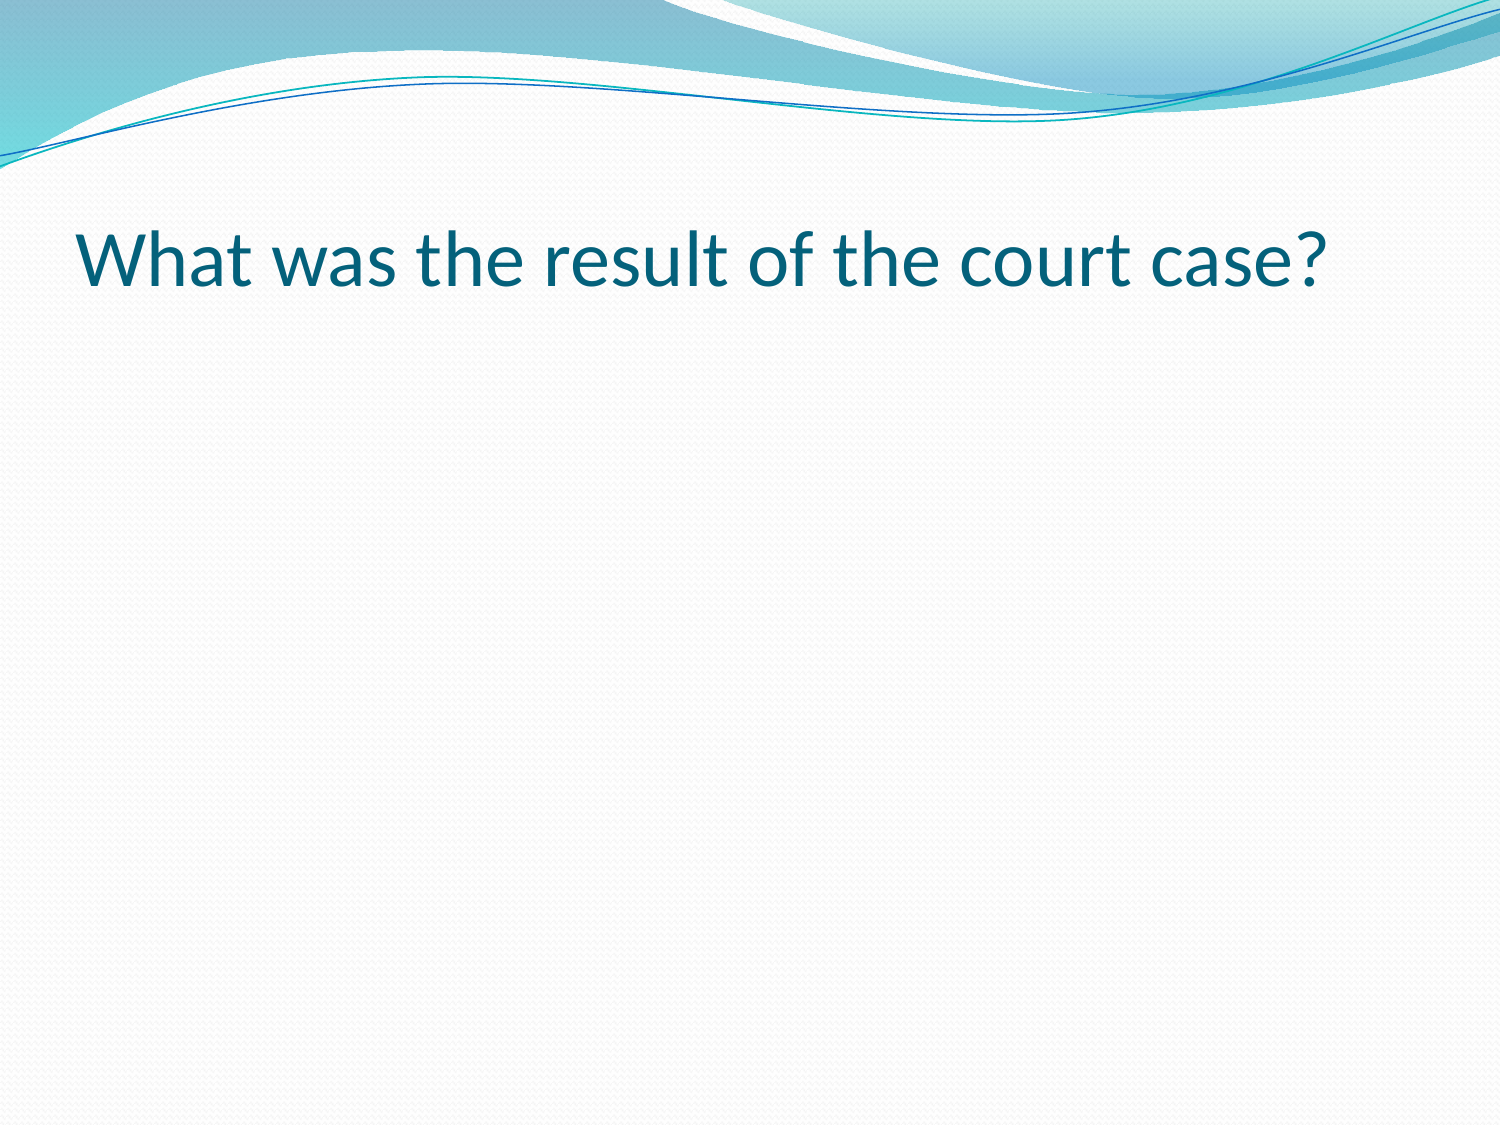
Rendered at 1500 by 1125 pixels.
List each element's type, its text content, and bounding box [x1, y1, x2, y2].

title What was the result of the court case? [75, 115, 1425, 303]
